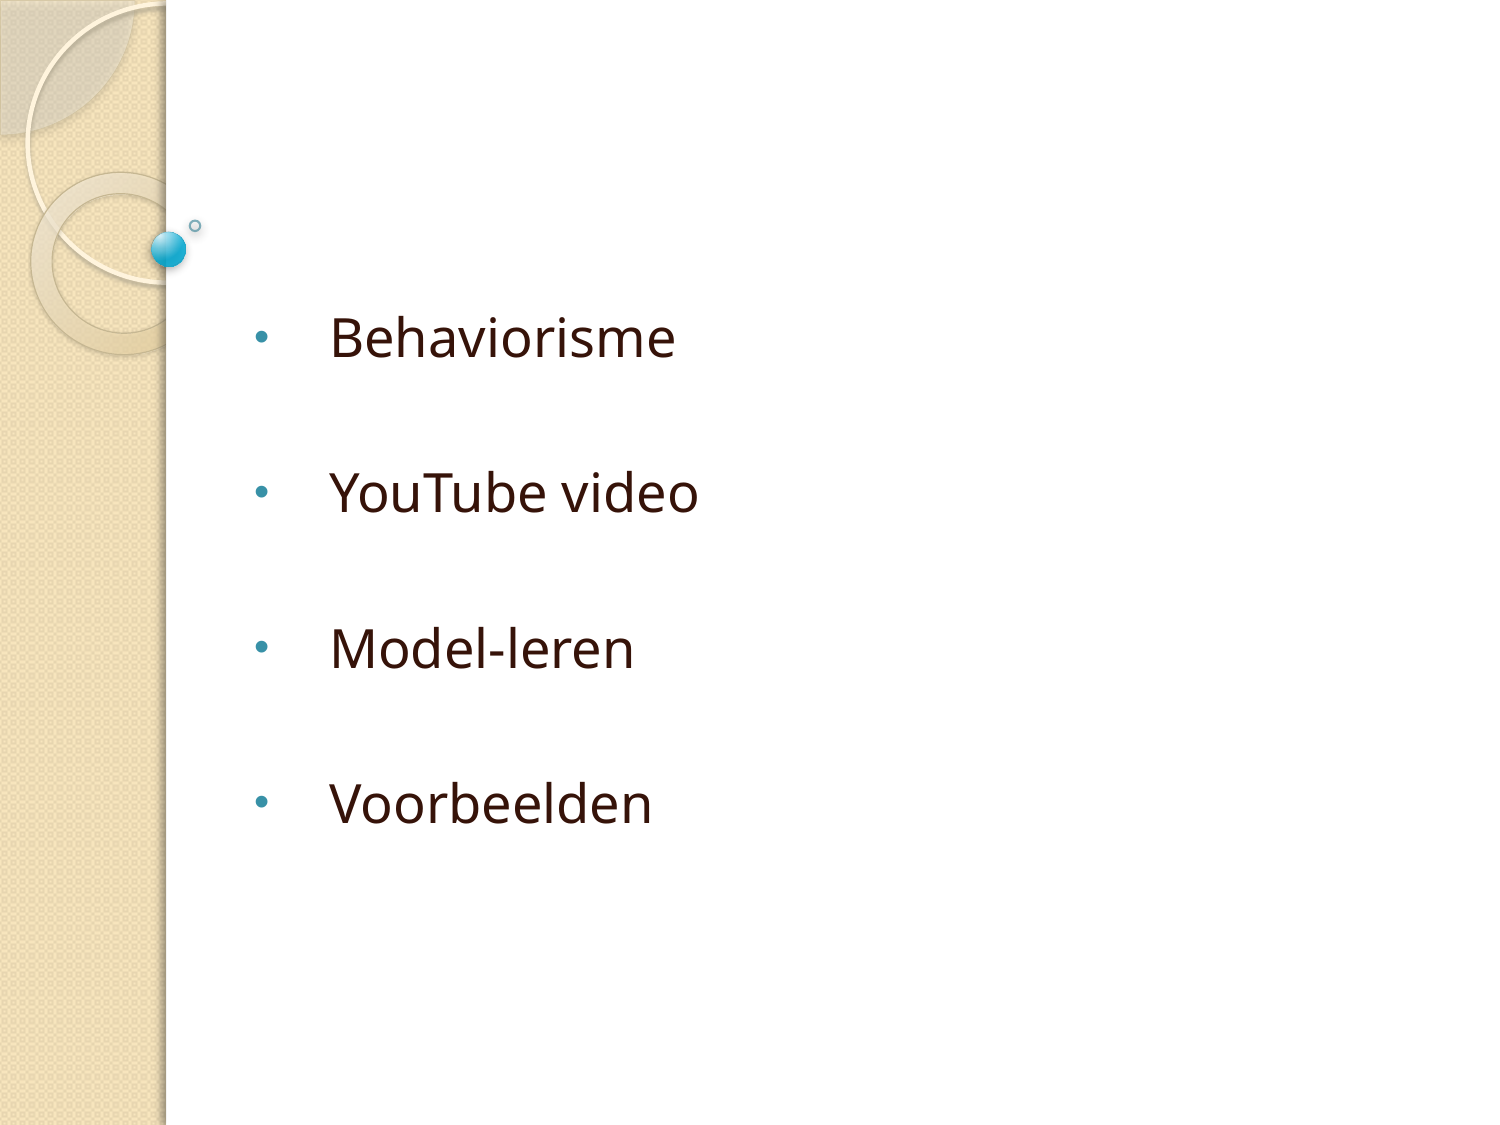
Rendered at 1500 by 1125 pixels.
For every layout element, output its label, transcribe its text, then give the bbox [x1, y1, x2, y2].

subtitle Behaviorisme YouTube video Model-leren Voorbeelden [234, 303, 1450, 976]
